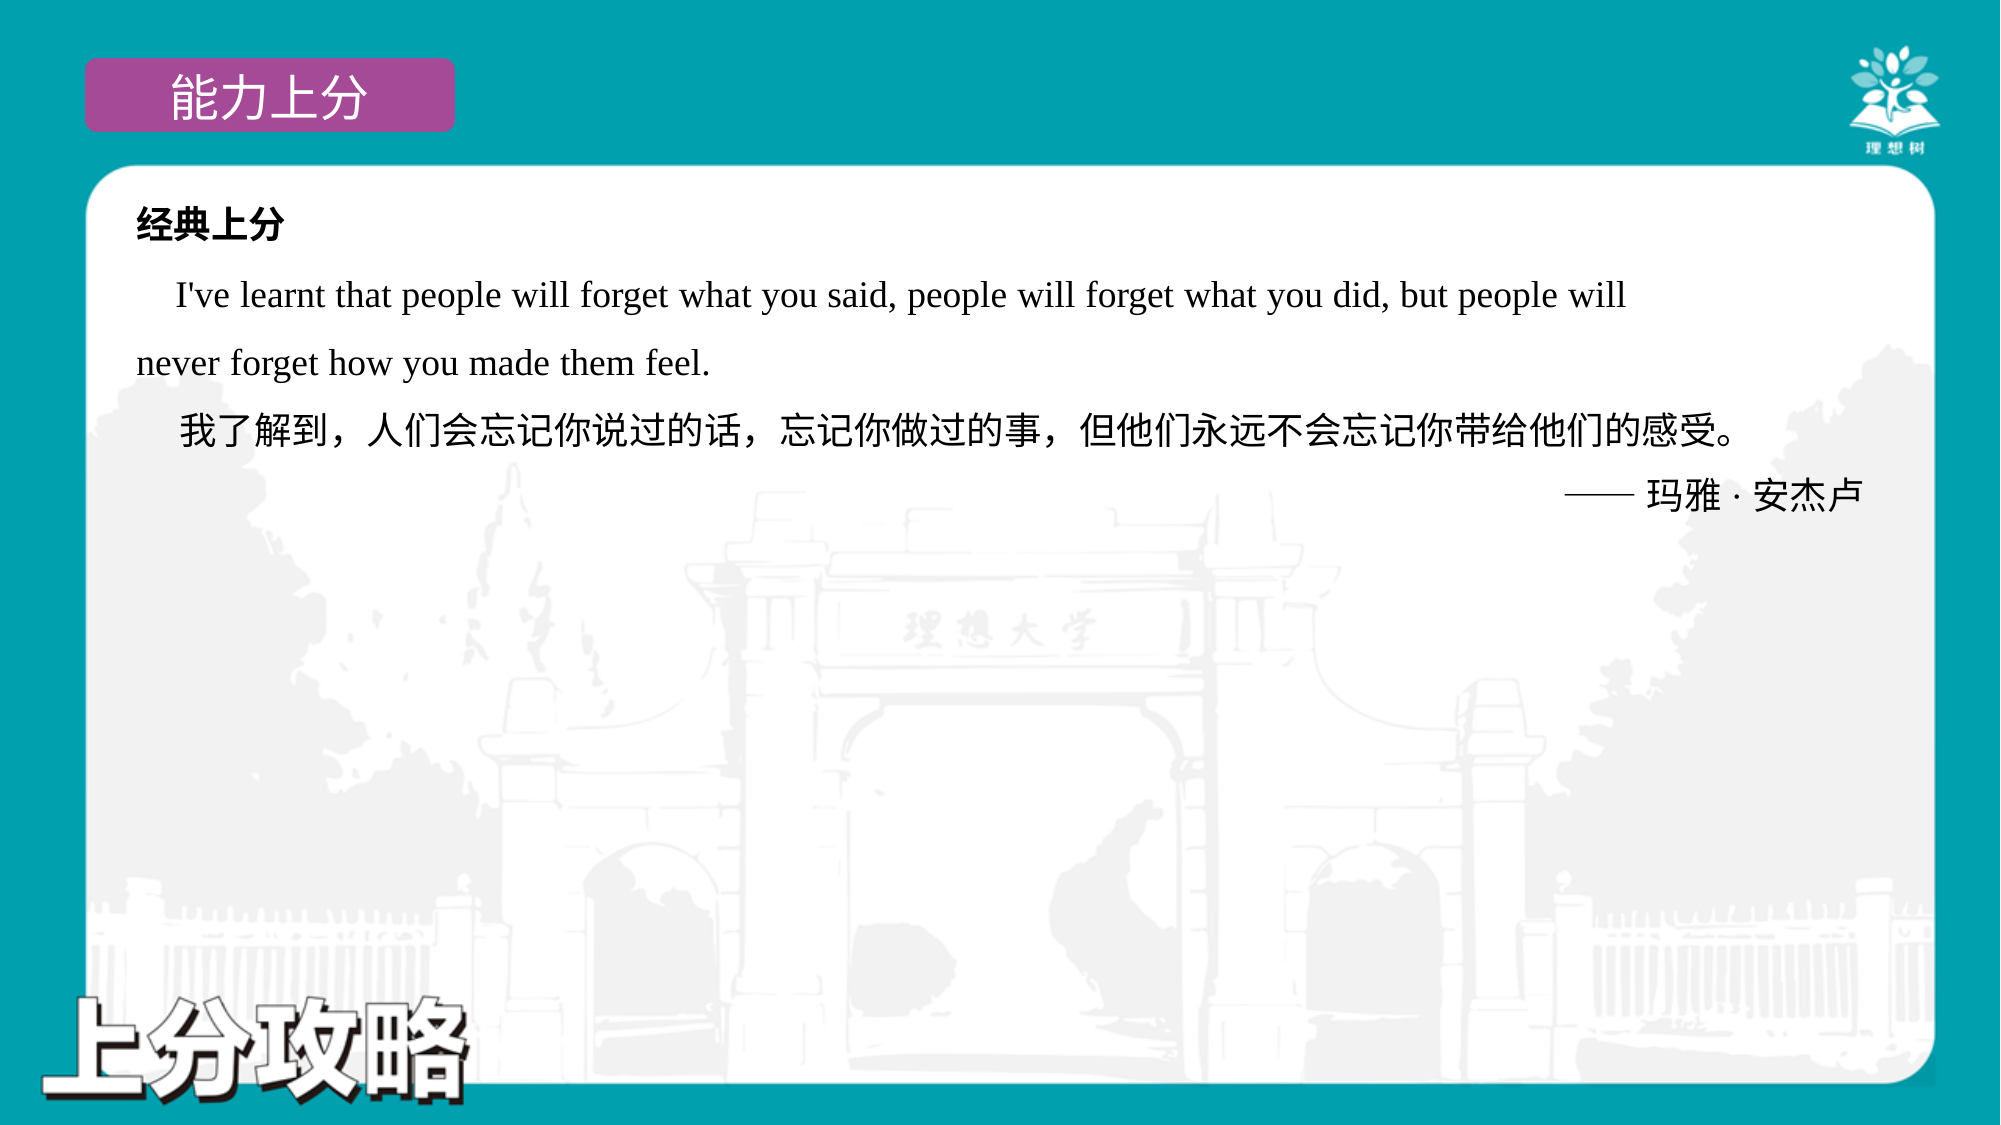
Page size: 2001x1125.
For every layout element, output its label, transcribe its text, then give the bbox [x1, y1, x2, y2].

text_box 经典上分 I've learnt that people will forget what you said, people will forget what you did, but people will never forget how you made them feel. 我了解到，人们会忘记你说过的话，忘记你做过的事，但他们永远不会忘记你带给他们的感受。 ——玛雅·安杰卢 [136, 177, 1865, 510]
picture [0, 0, 2000, 1125]
